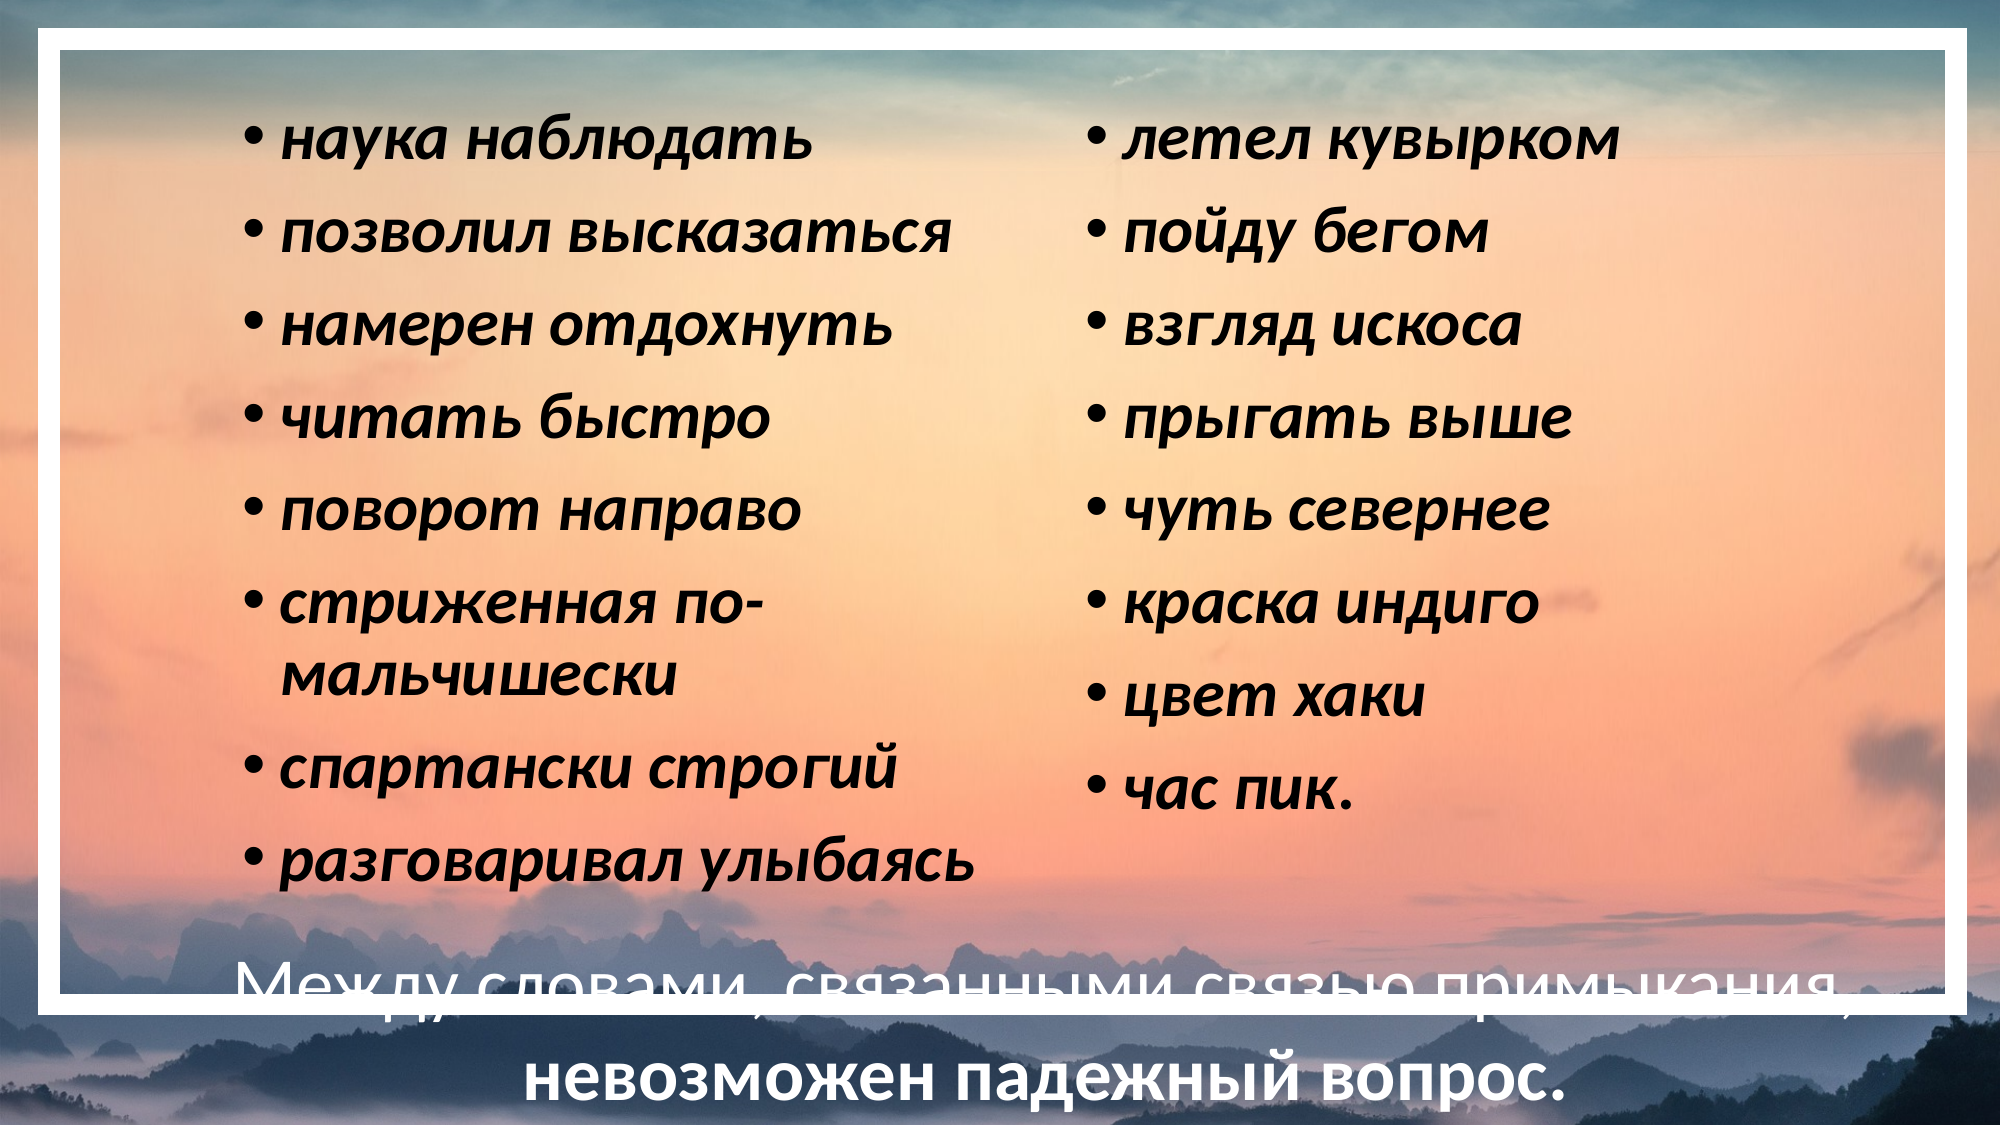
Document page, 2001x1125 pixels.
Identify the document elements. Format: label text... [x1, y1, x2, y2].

picture [0, 0, 2000, 1125]
list наука наблюдать позволил высказаться намерен отдохнуть читать быстро поворот направо стриженная по-мальчишески спартански строгий разговаривал улыбаясь летел кувырком пойду бегом взгляд искоса прыгать выше чуть севернее краска индиго цвет хаки час пик. [227, 94, 1944, 893]
text_box Между словами, связанными связью примыкания, невозможен падежный вопрос. [147, 928, 1944, 1123]
